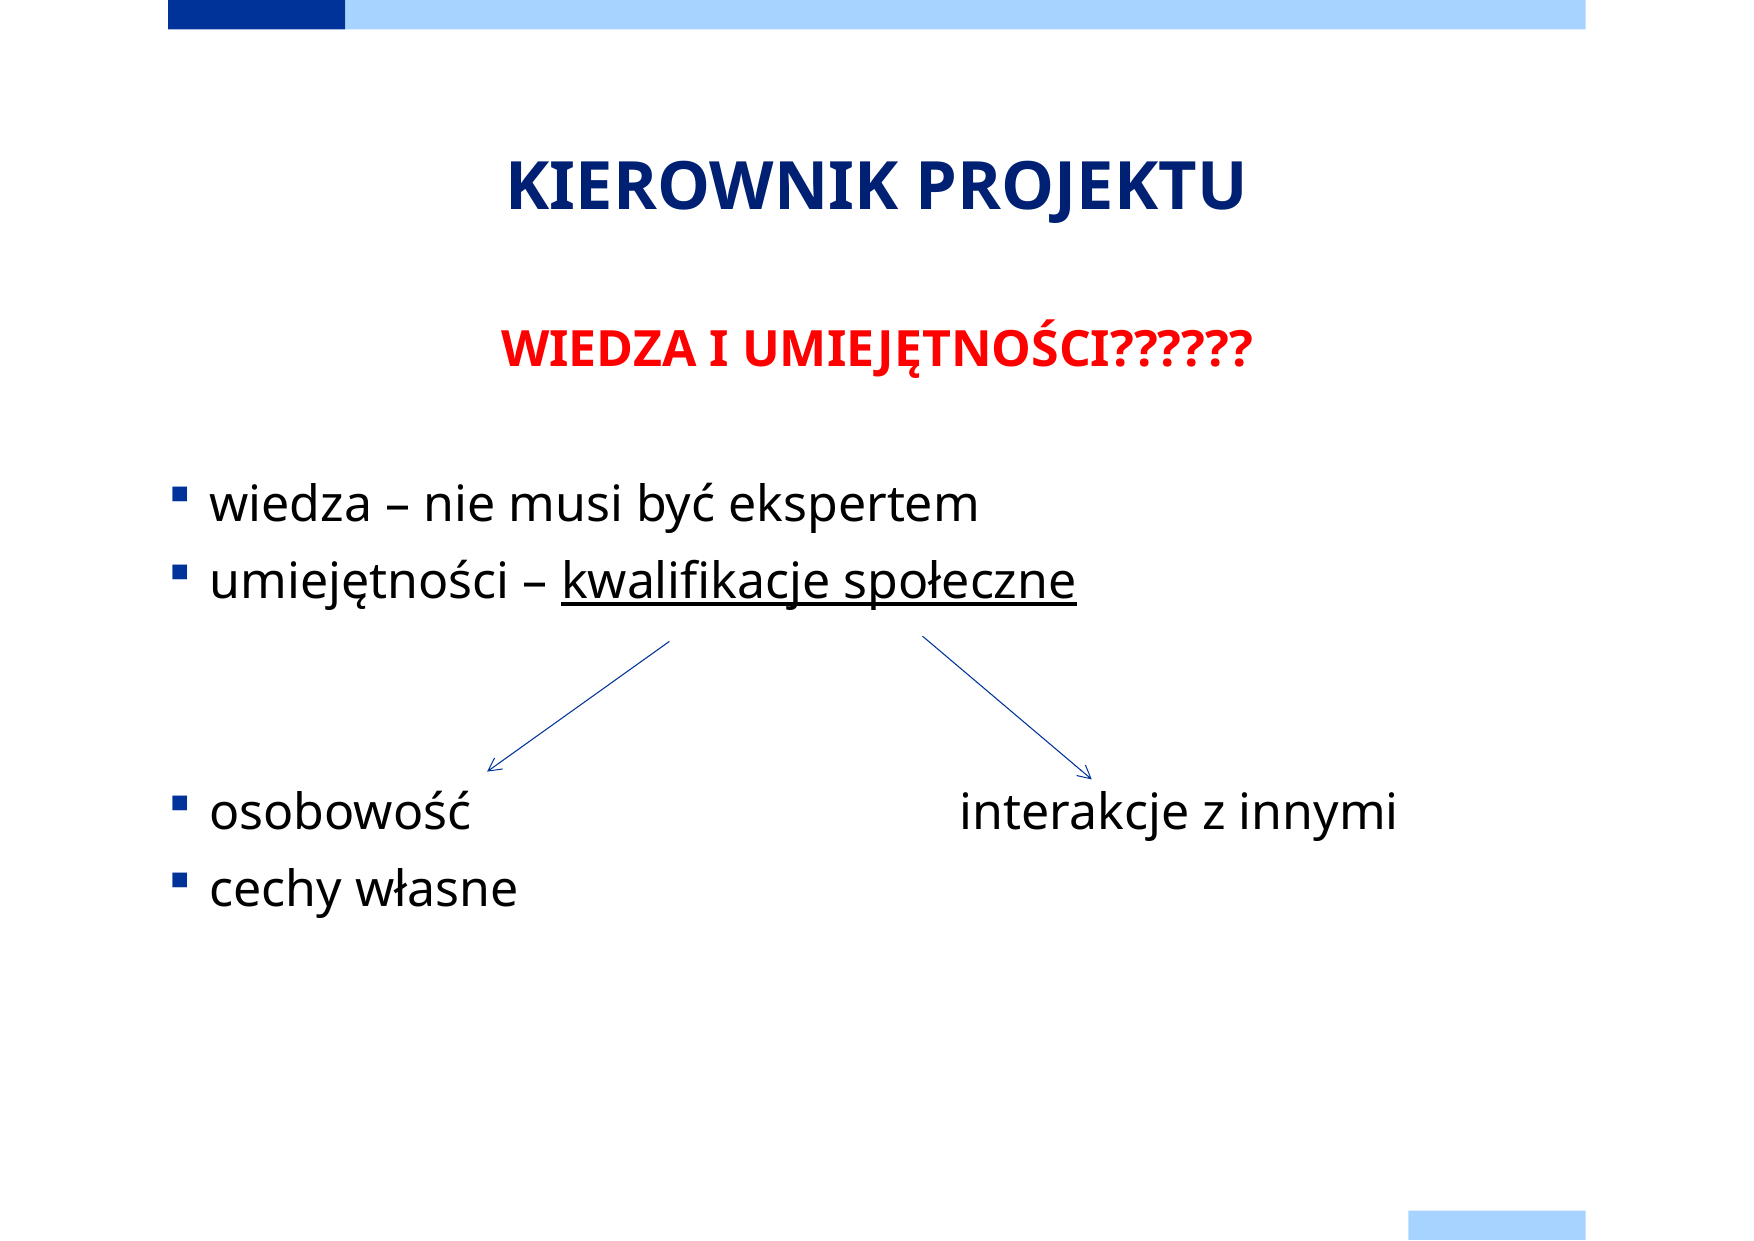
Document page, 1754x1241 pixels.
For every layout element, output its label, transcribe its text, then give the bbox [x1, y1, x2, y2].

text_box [922, 636, 1092, 780]
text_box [487, 641, 670, 772]
list WIEDZA I UMIEJĘTNOŚCI?????? wiedza – nie musi być ekspertem umiejętności – kwalifikacje społeczne osobowość interakcje z innymi cechy własne [168, 324, 1586, 1093]
title KIEROWNIK PROJEKTU [168, 147, 1586, 324]
